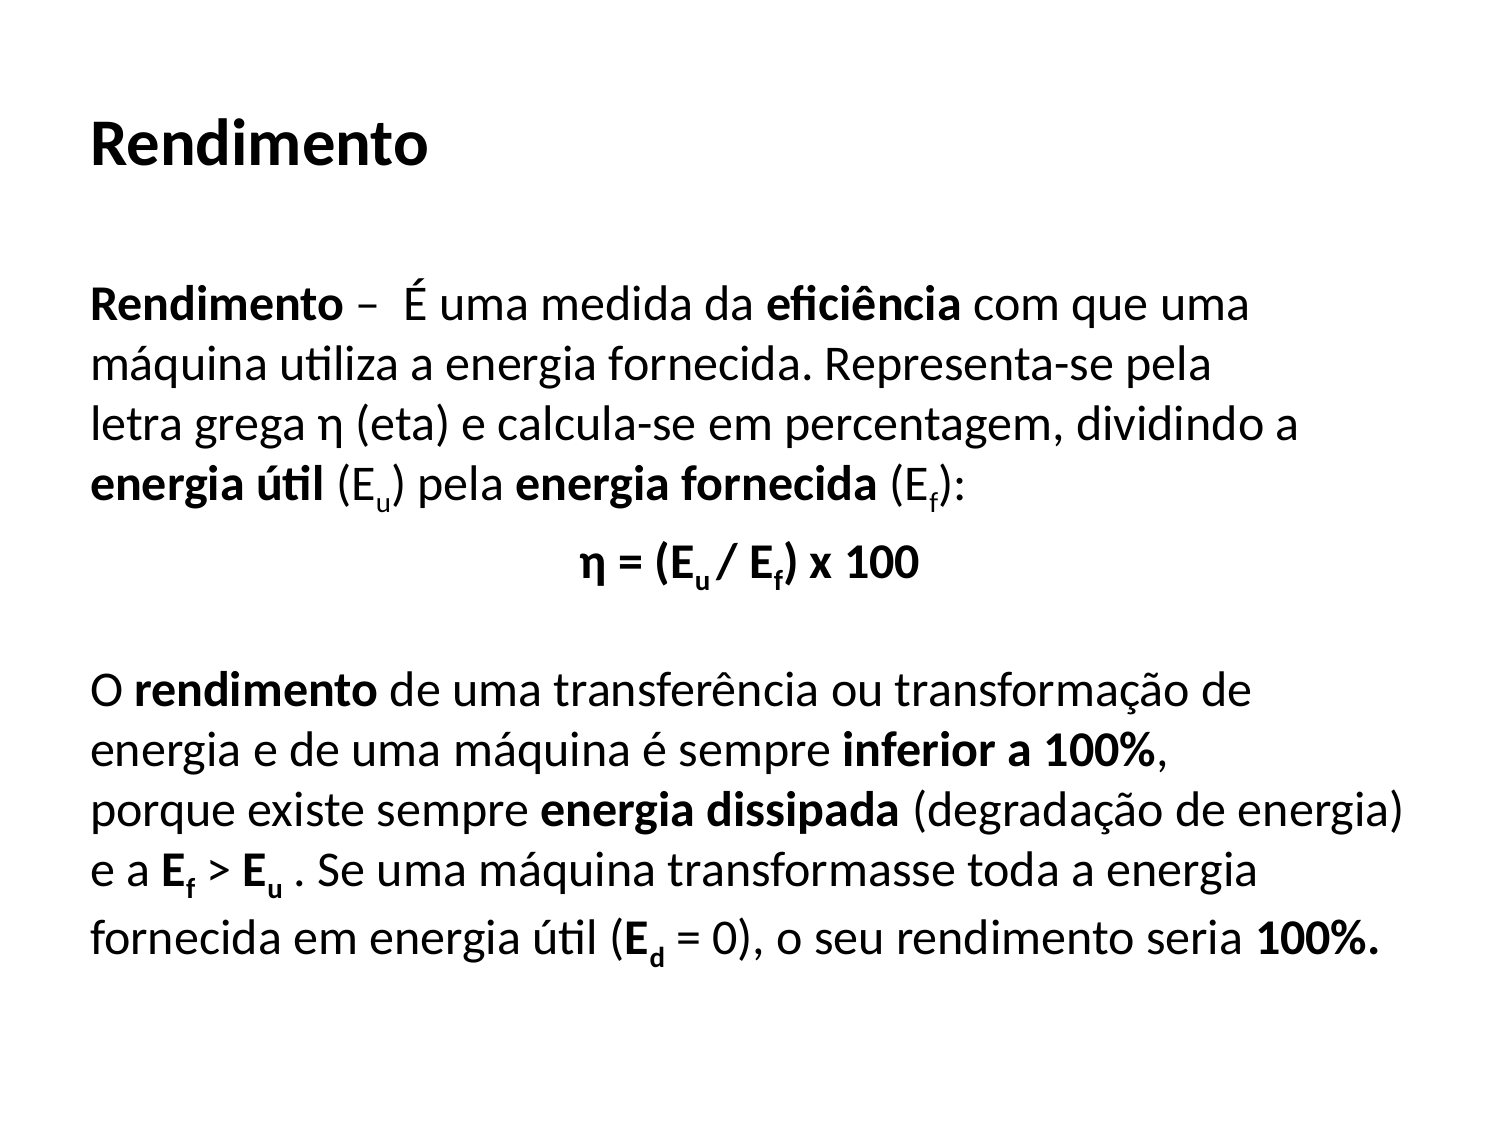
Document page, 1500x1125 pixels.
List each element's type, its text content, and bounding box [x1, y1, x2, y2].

title Rendimento [75, 45, 1425, 233]
list Rendimento – É uma medida da eficiência com que uma máquina utiliza a energia fornecida. Representa-se pela letra grega η (eta) e calcula-se em percentagem, dividindo a energia útil (Eu) pela energia fornecida (Ef): η = (Eu / Ef) x 100 O rendimento de uma transferência ou transformação de energia e de uma máquina é sempre inferior a 100%, porque existe sempre energia dissipada (degradação de energia) e a Ef > Eu . Se uma máquina transformasse toda a energia fornecida em energia útil (Ed = 0), o seu rendimento seria 100%. [75, 262, 1425, 1047]
